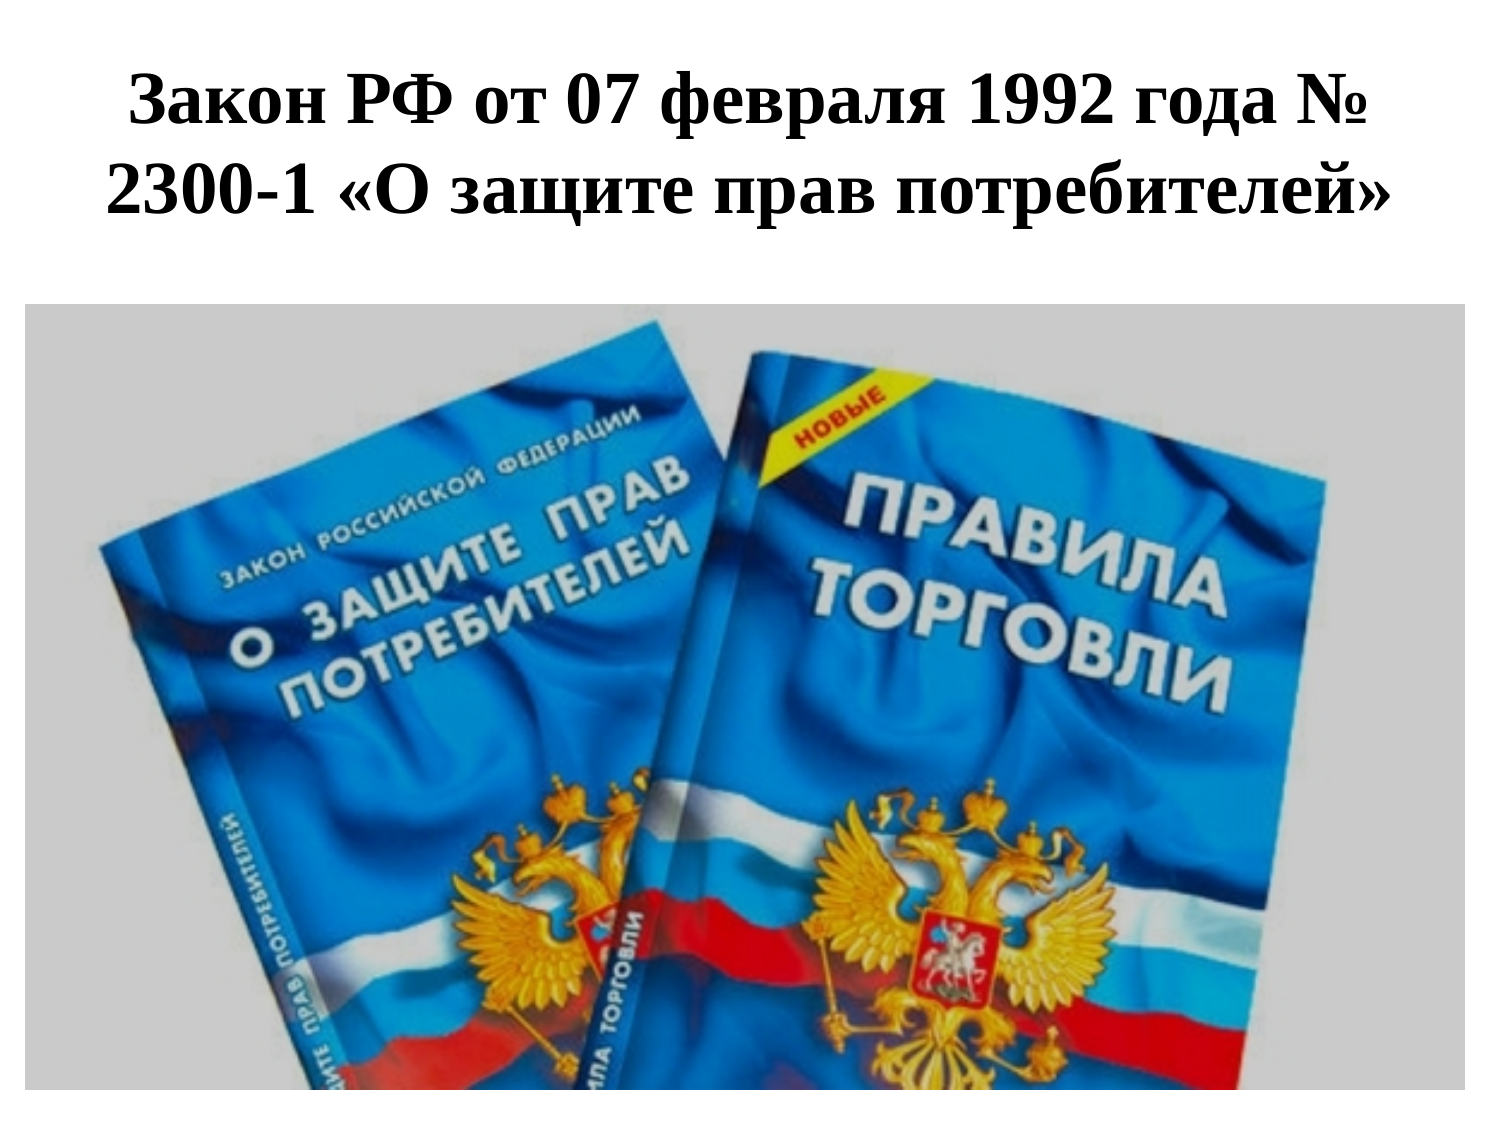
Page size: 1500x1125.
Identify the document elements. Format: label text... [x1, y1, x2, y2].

picture [25, 304, 1466, 1091]
title Закон РФ от 07 февраля 1992 года № 2300-1 «О защите прав потребителей» [75, 45, 1425, 233]
